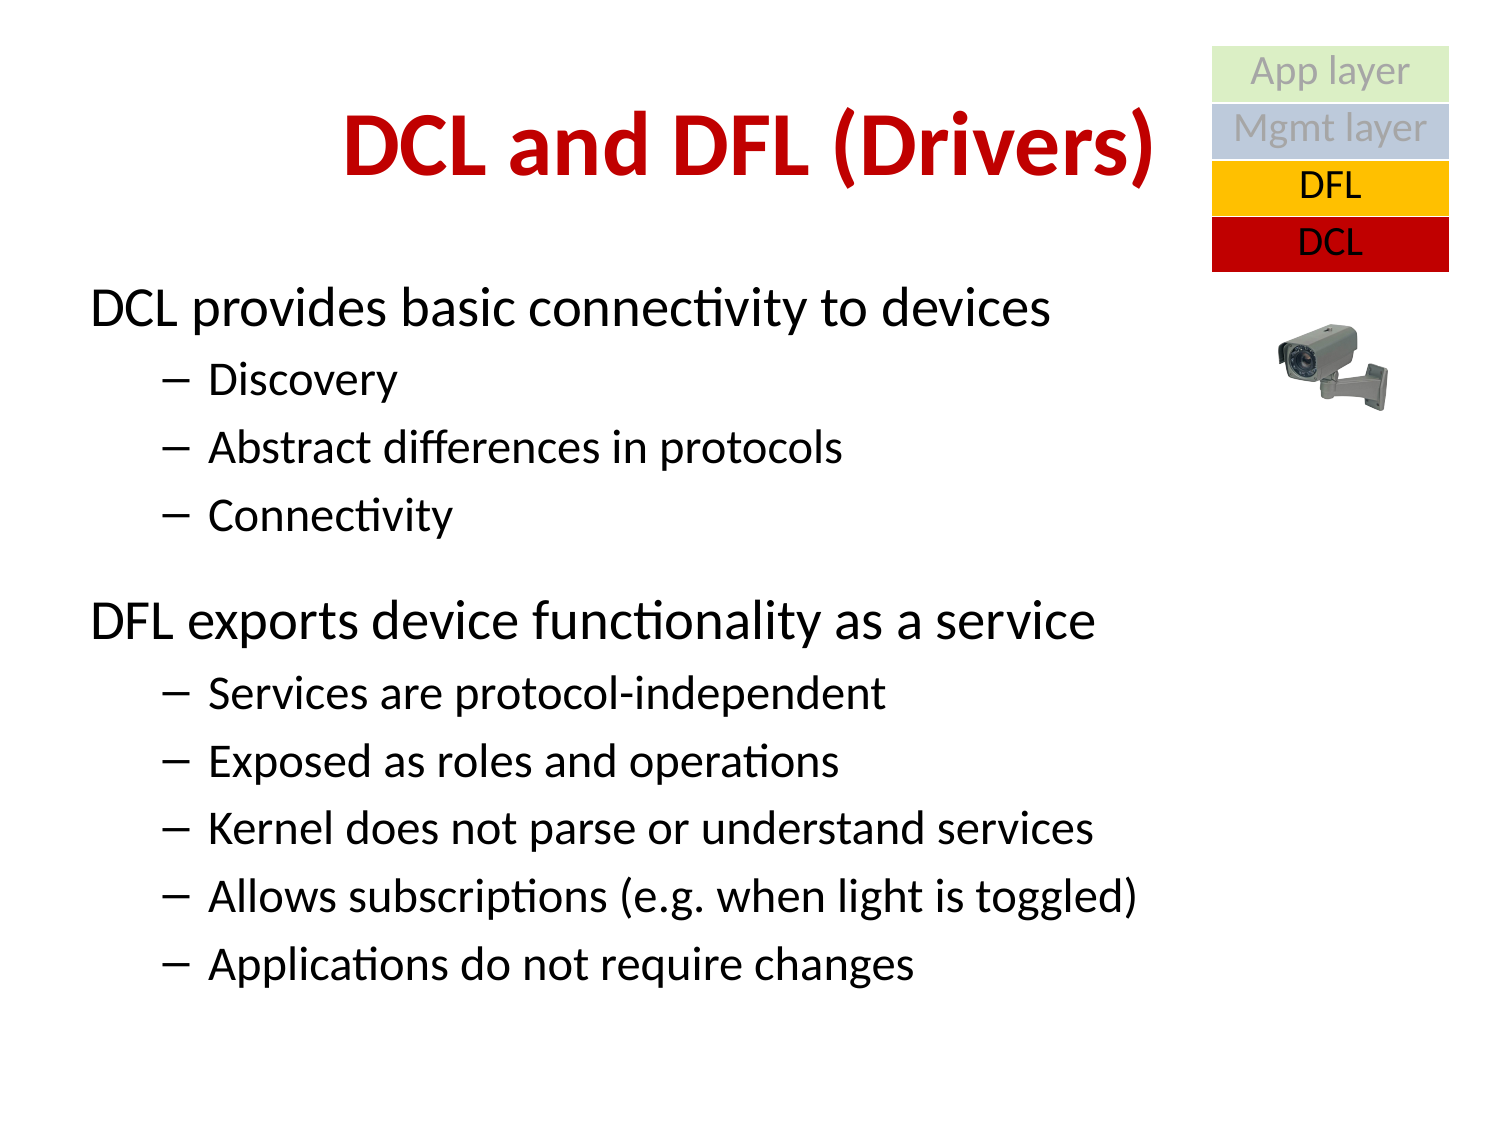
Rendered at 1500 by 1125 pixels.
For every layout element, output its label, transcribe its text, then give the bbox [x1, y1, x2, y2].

title DCL and DFL (Drivers) [75, 45, 1425, 233]
table_cell DFL [1212, 161, 1449, 216]
table_cell DCL [1212, 217, 1449, 272]
picture [1278, 324, 1389, 412]
list DCL provides basic connectivity to devices Discovery Abstract differences in protocols Connectivity DFL exports device functionality as a service Services are protocol-independent Exposed as roles and operations Kernel does not parse or understand services Allows subscriptions (e.g. when light is toggled) Applications do not require changes [75, 262, 1425, 1005]
table_cell Mgmt layer [1212, 104, 1449, 159]
table_header App layer [1212, 46, 1449, 102]
